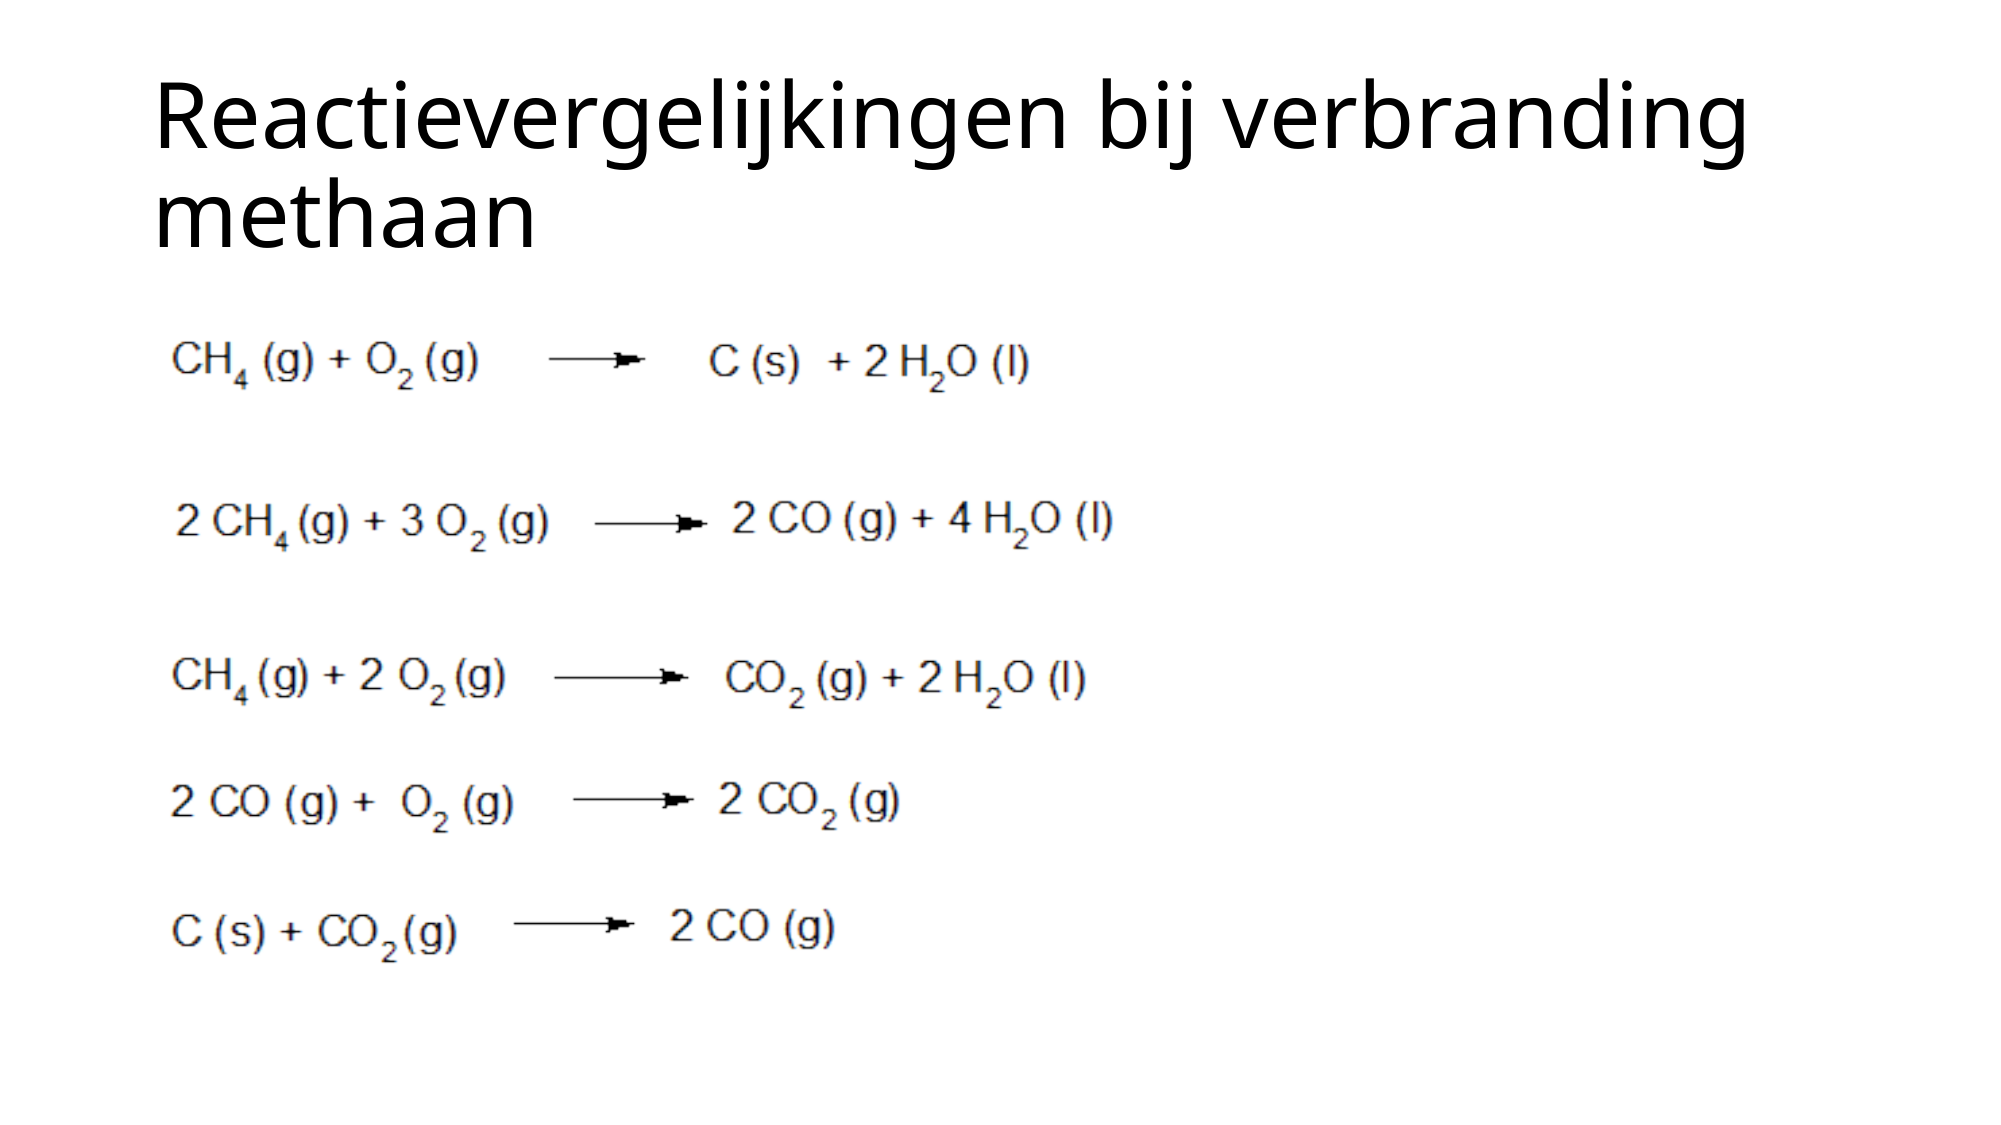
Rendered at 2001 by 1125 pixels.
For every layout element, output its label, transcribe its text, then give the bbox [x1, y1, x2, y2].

title Reactievergelijkingen bij verbranding methaan [137, 59, 1863, 278]
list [158, 299, 1316, 996]
